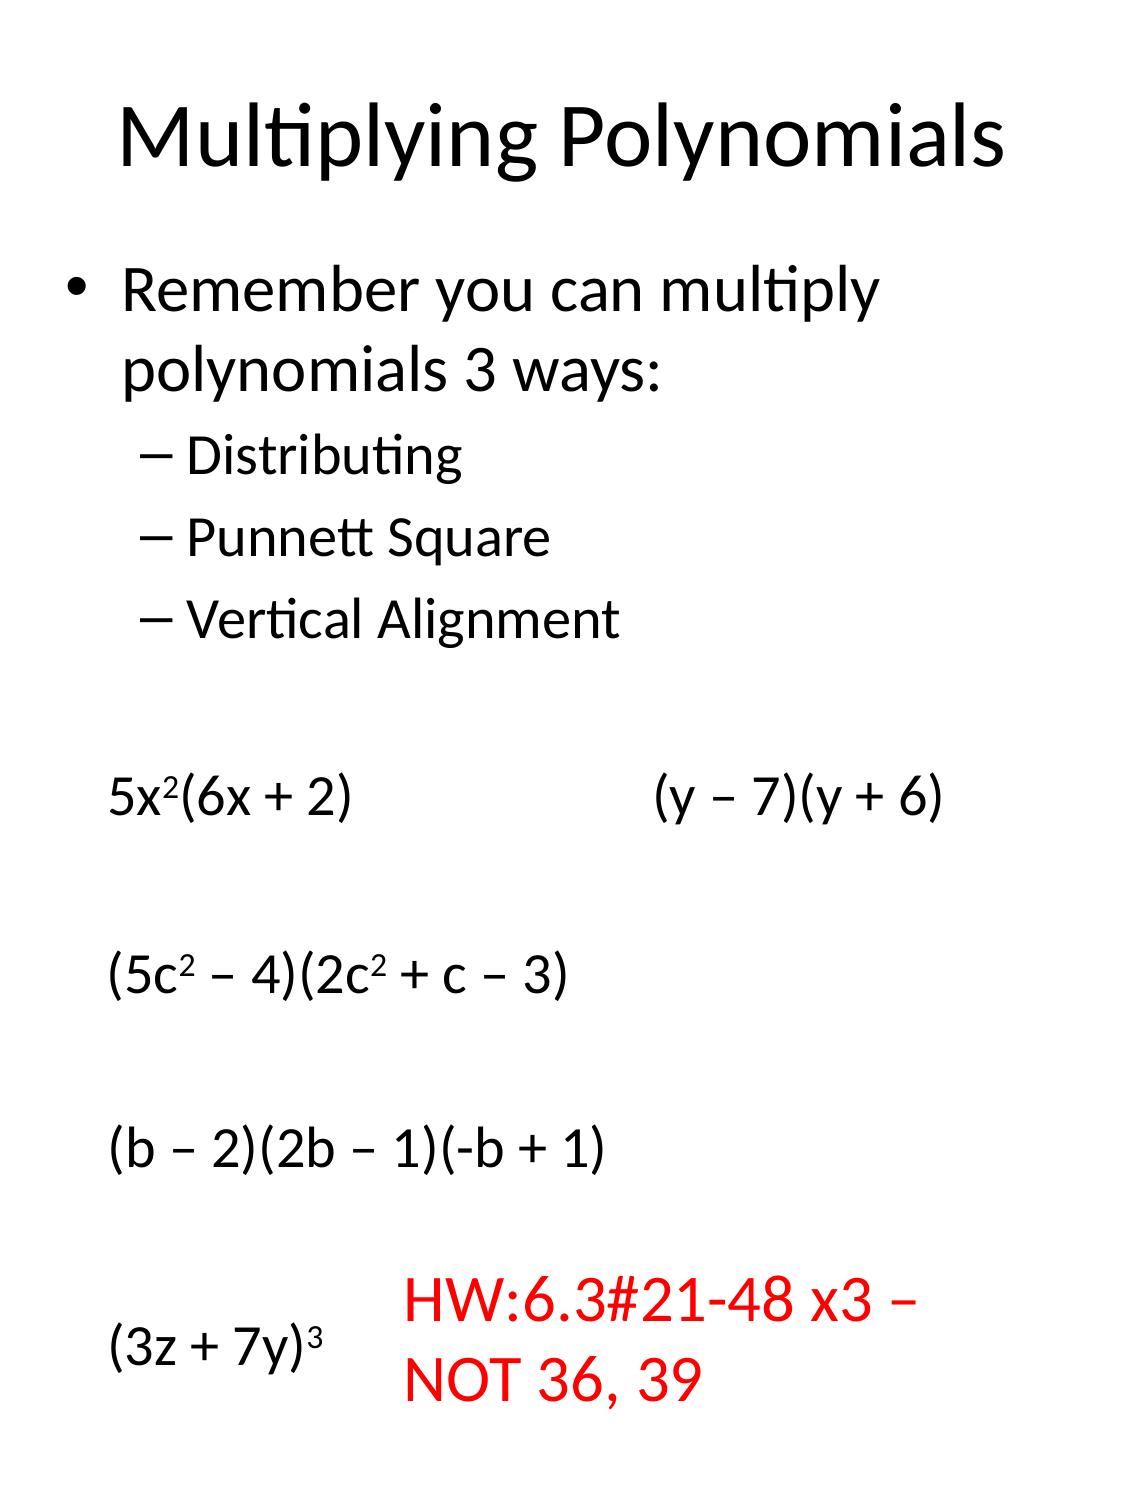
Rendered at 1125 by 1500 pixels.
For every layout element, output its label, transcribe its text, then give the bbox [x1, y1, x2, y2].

text_box (3z + 7y)3 [92, 1299, 352, 1385]
text_box (5c2 – 4)(2c2 + c – 3) [91, 927, 586, 1013]
title Multiplying Polynomials [56, 60, 1069, 200]
list Remember you can multiply polynomials 3 ways: Distributing Punnett Square Vertical Alignment [50, 237, 1063, 675]
text_box HW:6.3#21-48 x3 – NOT 36, 39 [389, 1246, 938, 1422]
text_box (y – 7)(y + 6) [637, 750, 961, 835]
text_box 5x2(6x + 2) [92, 750, 370, 835]
text_box (b – 2)(2b – 1)(-b + 1) [93, 1102, 624, 1187]
